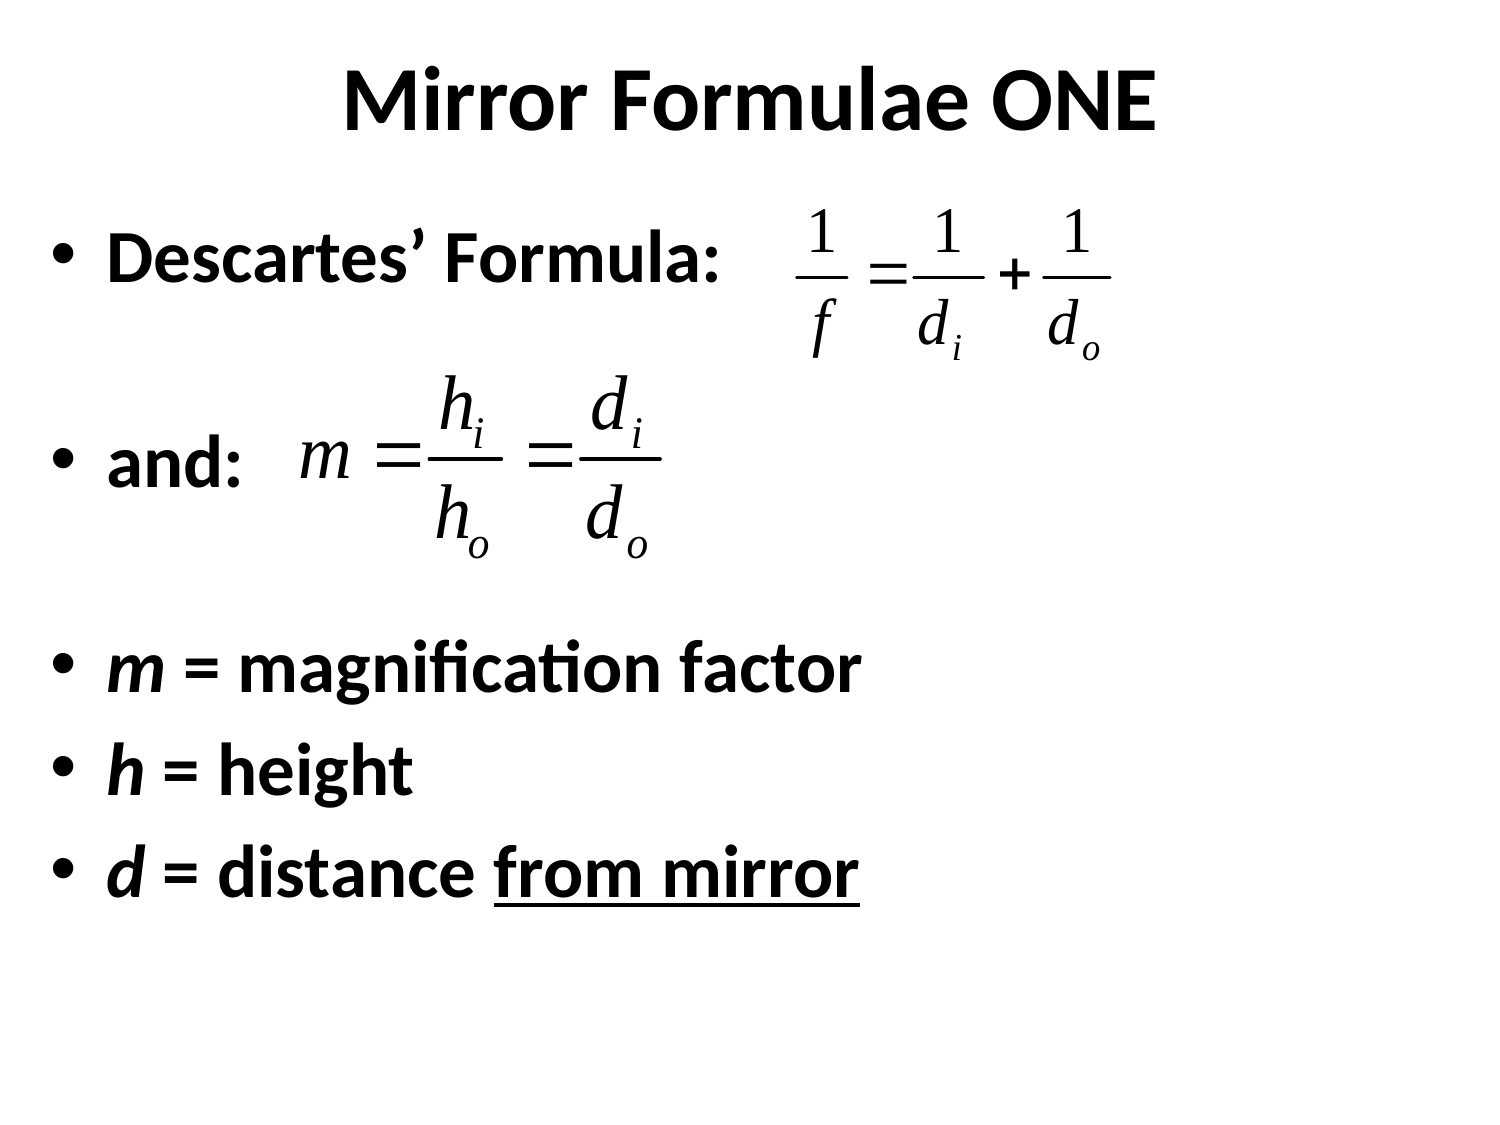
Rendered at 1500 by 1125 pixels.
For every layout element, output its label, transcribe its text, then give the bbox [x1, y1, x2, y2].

title Mirror Formulae ONE [75, 0, 1425, 188]
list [287, 355, 679, 576]
list Descartes’ Formula: and: m = magnification factor h = height d = distance from mirror [35, 200, 1465, 1056]
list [785, 190, 1126, 376]
